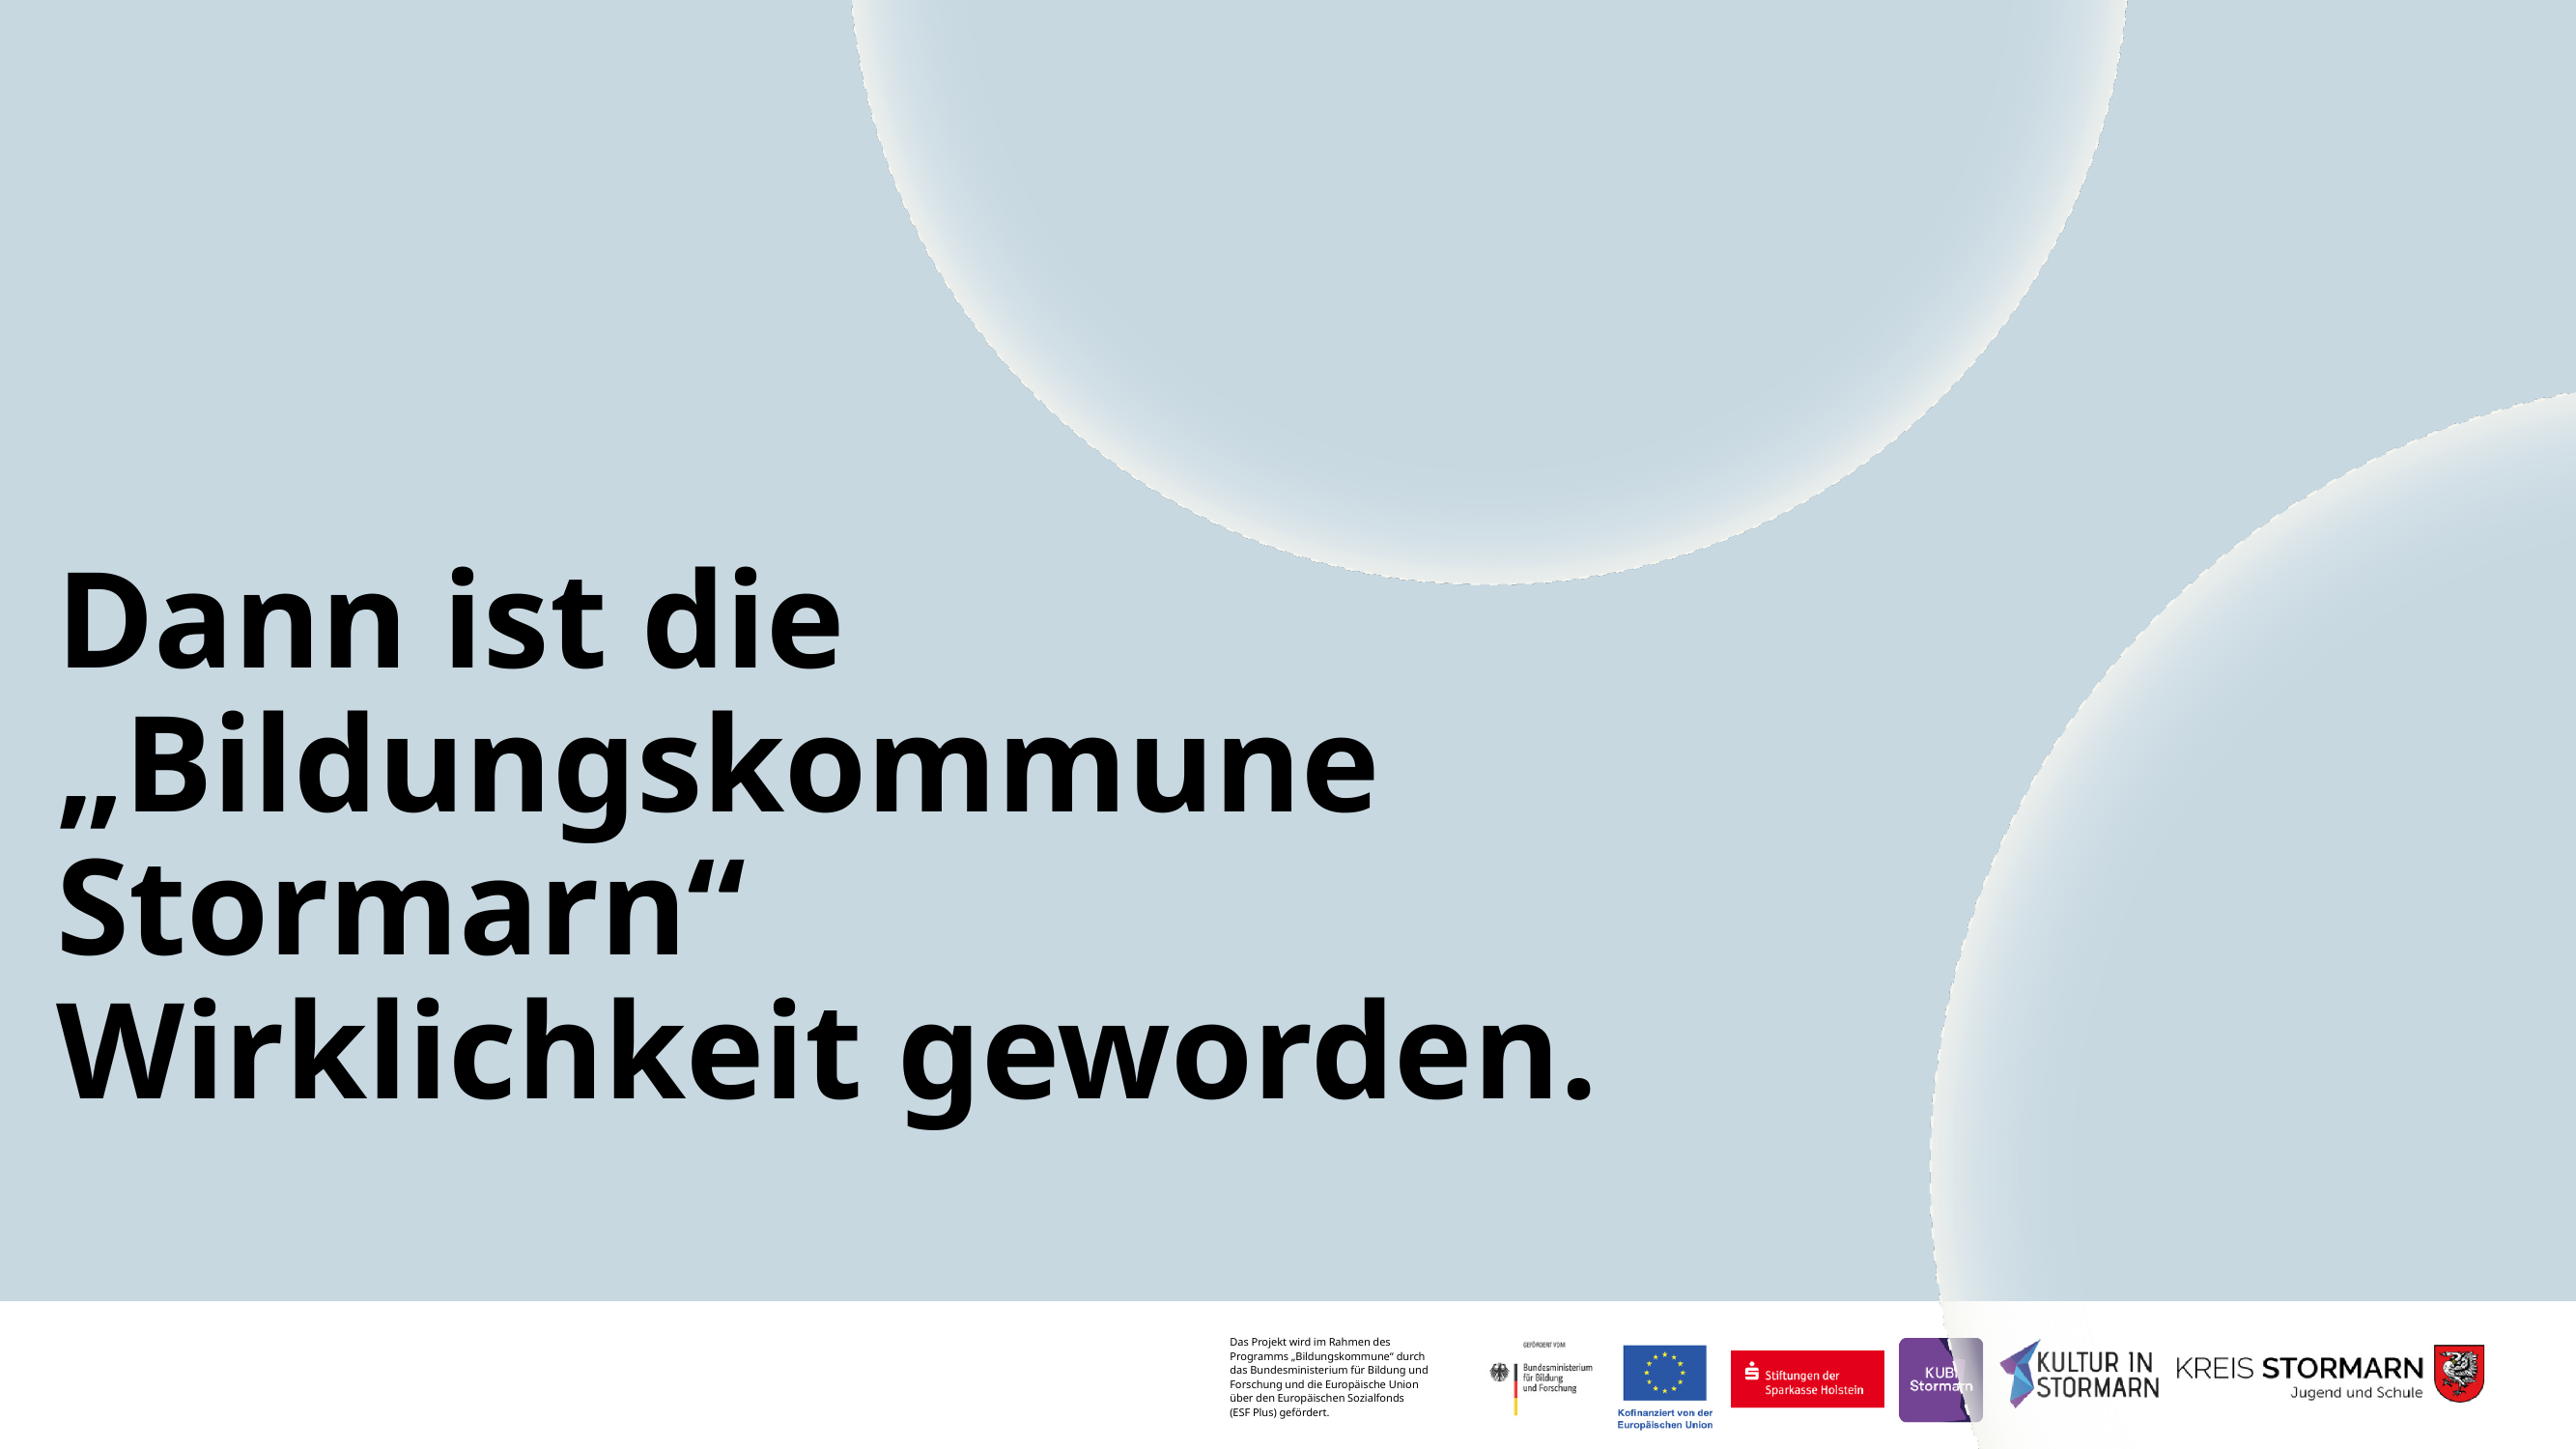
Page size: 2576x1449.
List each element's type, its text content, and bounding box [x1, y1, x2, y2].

title Dann ist die „Bildungskommune Stormarn“ Wirklichkeit geworden. [56, 554, 1929, 1094]
picture [847, 0, 2576, 1449]
list Das Projekt wird im Rahmen des Programms „Bildungskommune“ durch das Bundesministerium für Bildung und Forschung und die Europäische Union über den Europäischen Sozialfonds (ESF Plus) gefördert. [1230, 1334, 1458, 1449]
picture [1731, 1350, 1884, 1408]
picture [1470, 1325, 1716, 1439]
